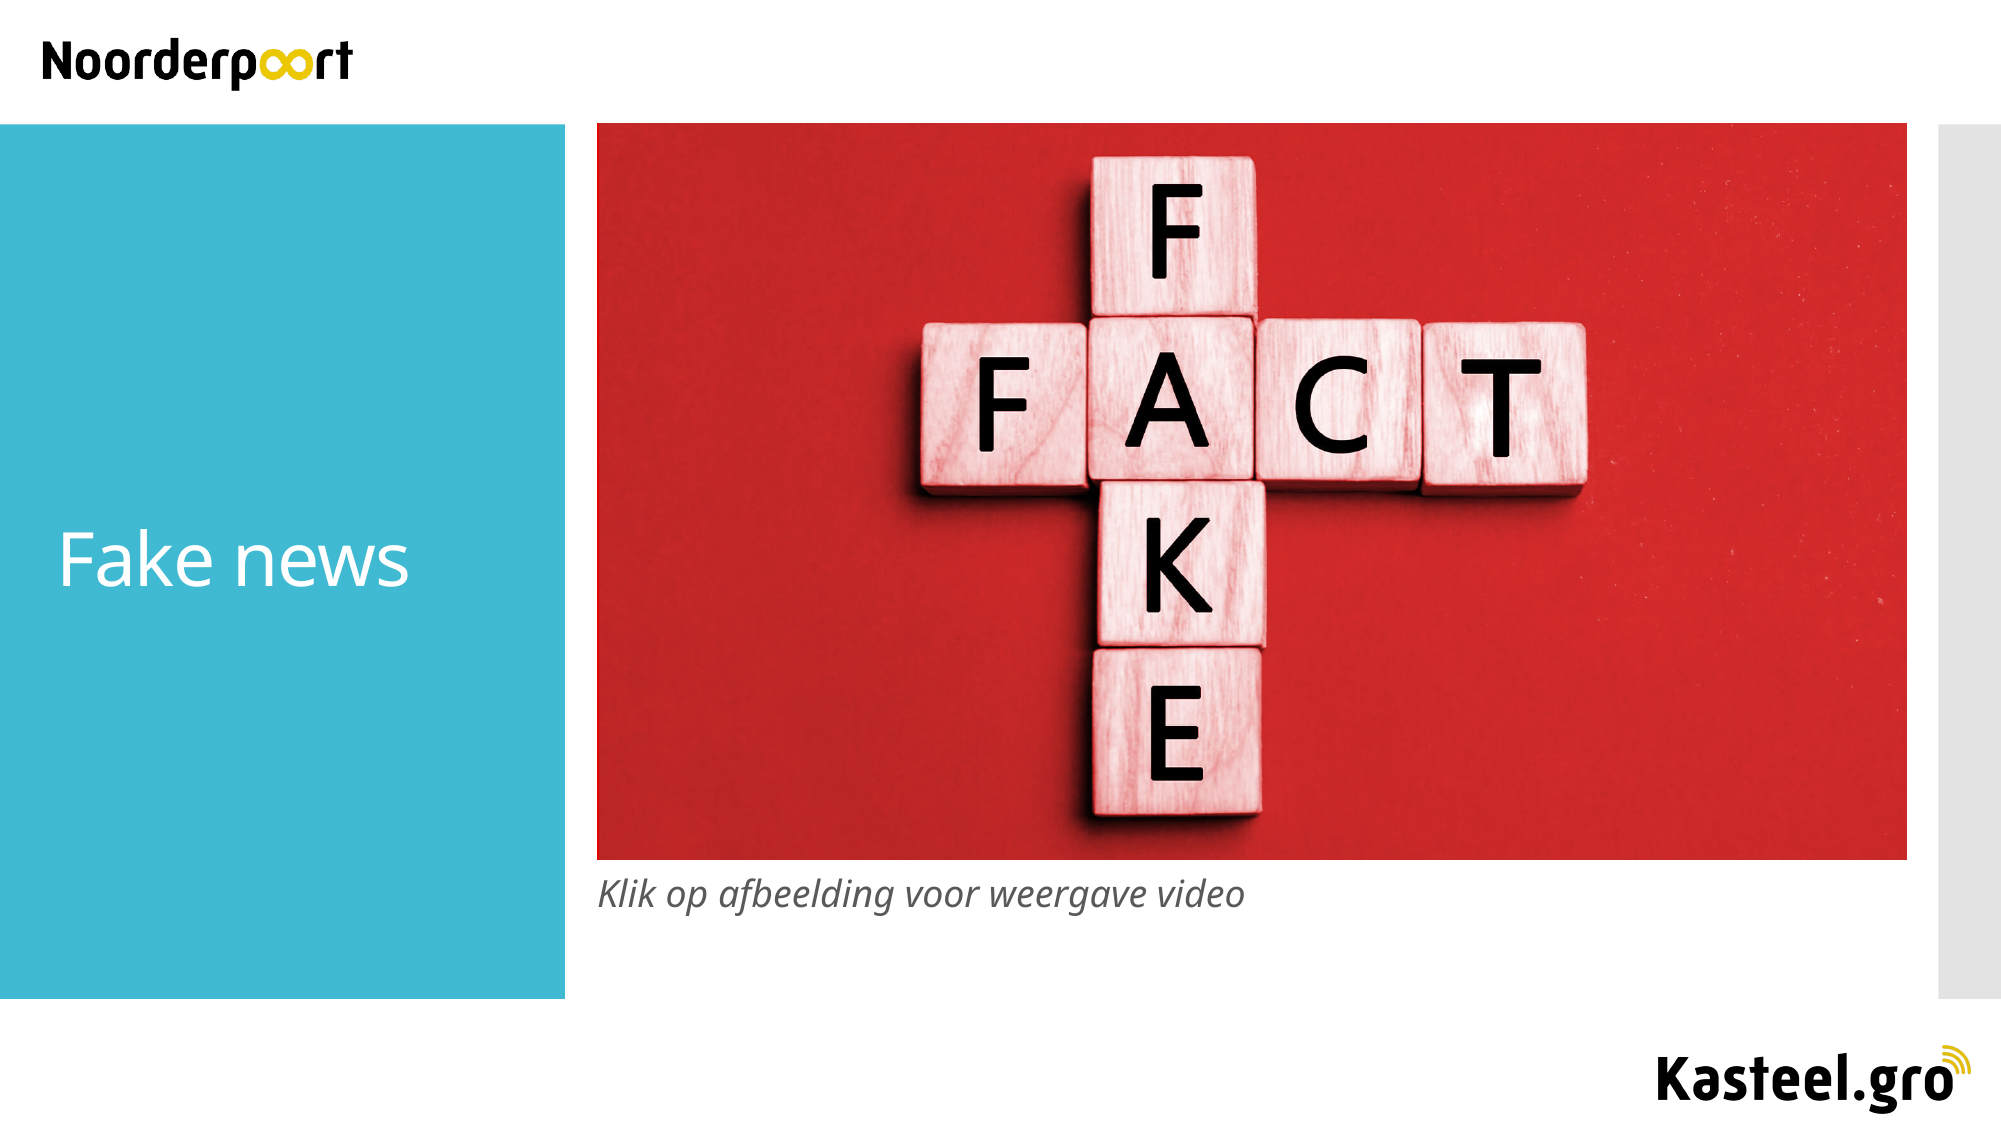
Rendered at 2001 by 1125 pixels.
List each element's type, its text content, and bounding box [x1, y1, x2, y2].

picture [597, 122, 1907, 860]
picture [1657, 1045, 1971, 1114]
list Klik op afbeelding voor weergave video [582, 123, 1782, 964]
picture [41, 35, 354, 92]
title Fake news [41, 184, 525, 940]
